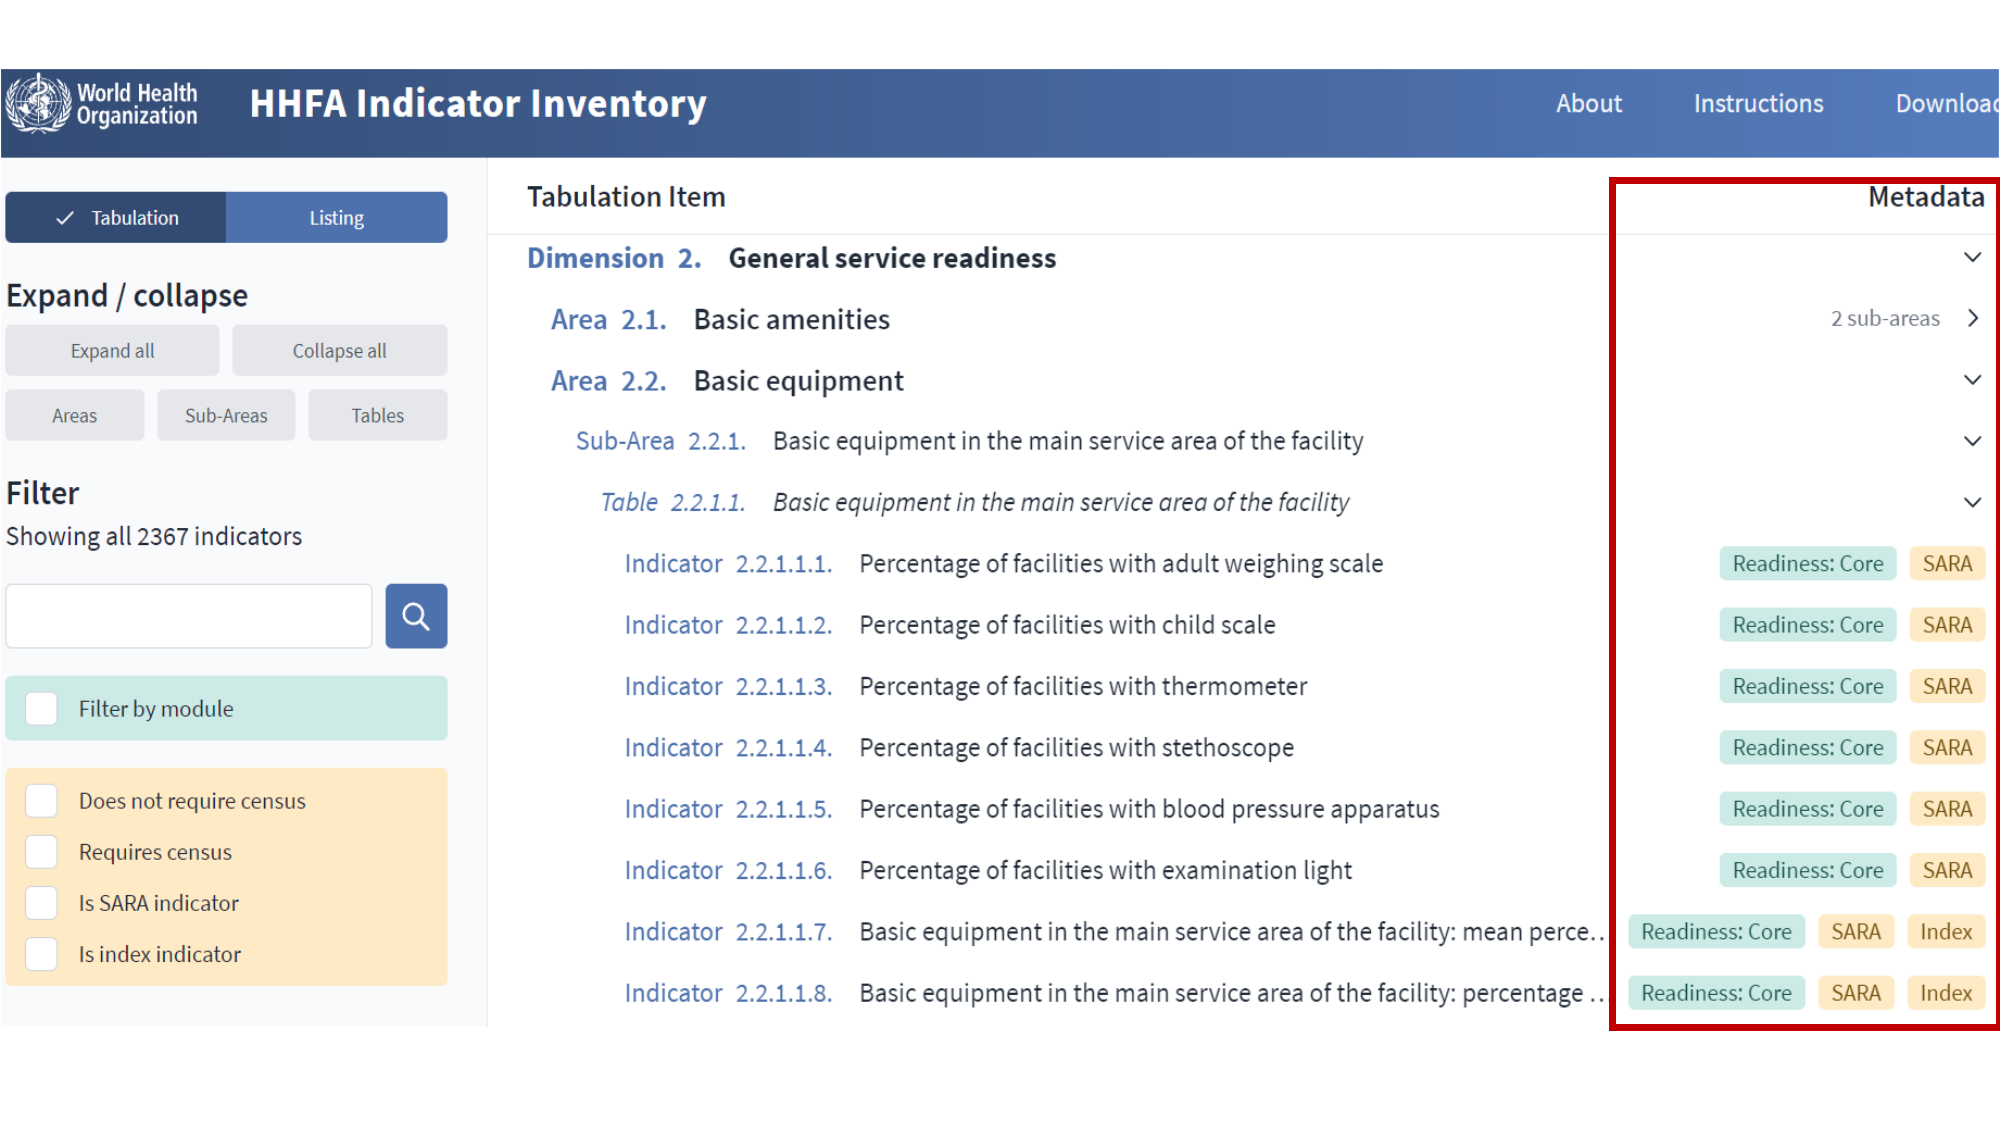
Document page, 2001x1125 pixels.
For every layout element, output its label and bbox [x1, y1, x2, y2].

text_box [0, 68, 2000, 1028]
